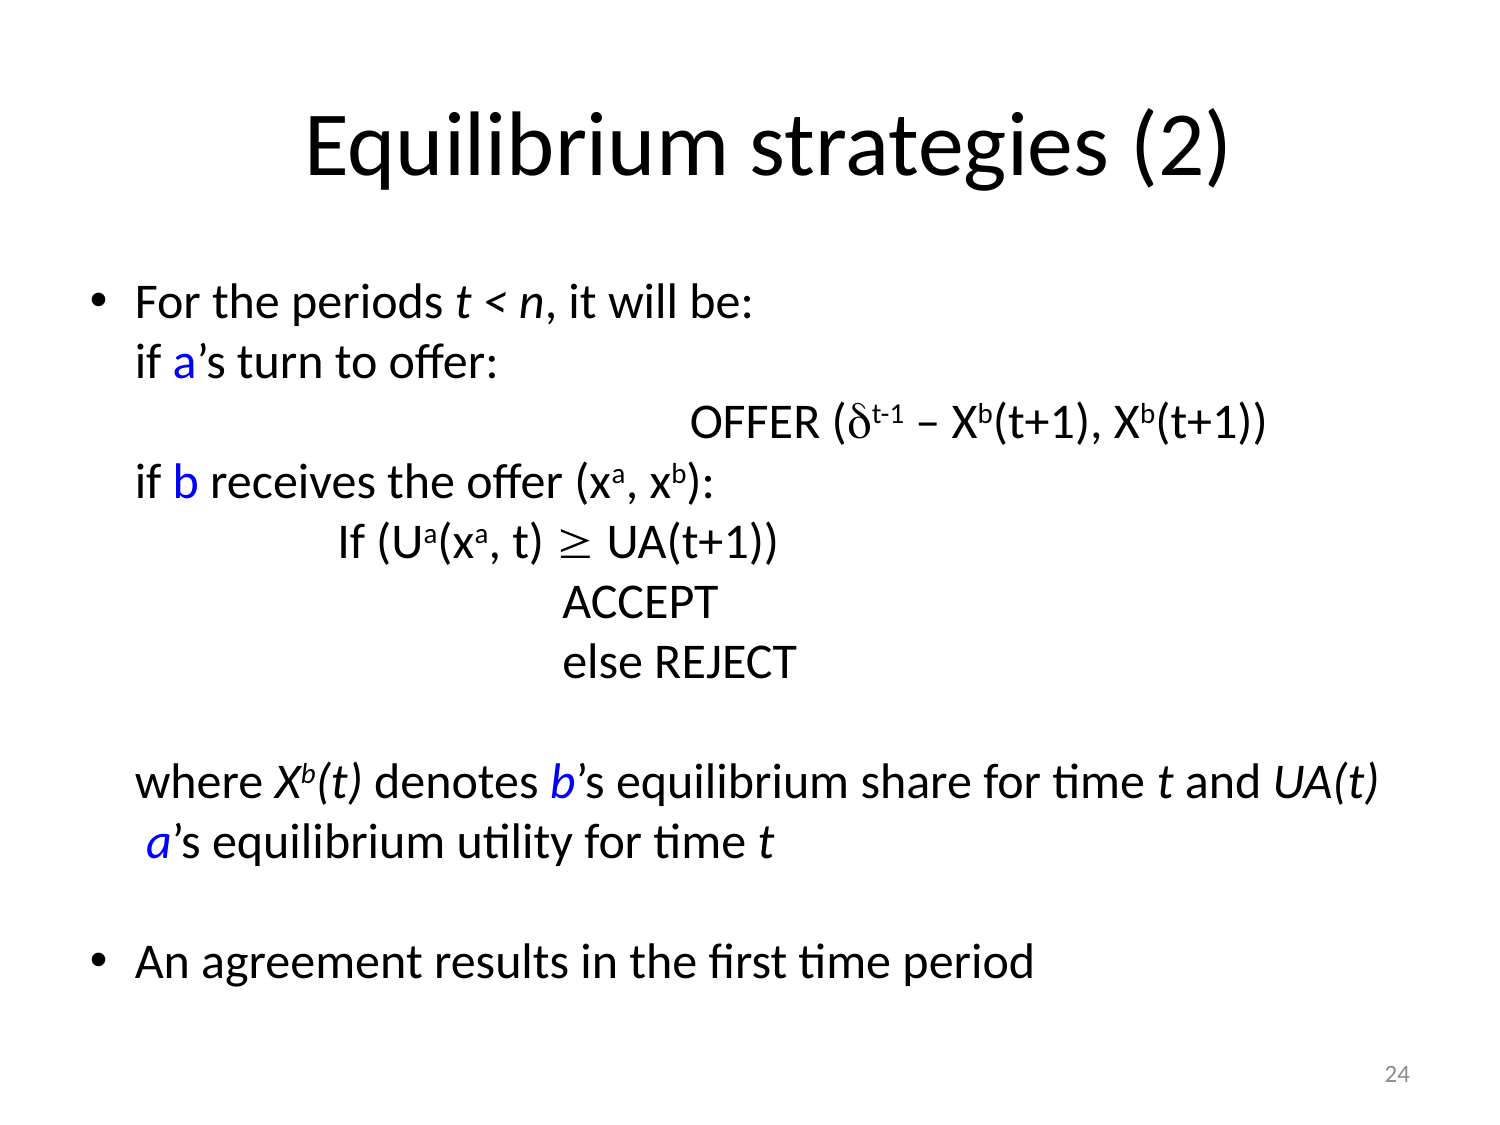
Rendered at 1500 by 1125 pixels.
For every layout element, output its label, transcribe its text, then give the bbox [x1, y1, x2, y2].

slide_number 24 [1074, 1042, 1425, 1103]
text_box Equilibrium strategies (2) [143, 45, 1394, 233]
text_box For the periods t < n, it will be: if a’s turn to offer: OFFER (t-1 – Xb(t+1), Xb(t+1)) if b receives the offer (xa, xb): If (Ua(xa, t)  UA(t+1)) ACCEPT else REJECT where Xb(t) denotes b’s equilibrium share for time t and UA(t) a’s equilibrium utility for time t An agreement results in the first time period [75, 261, 1425, 1004]
